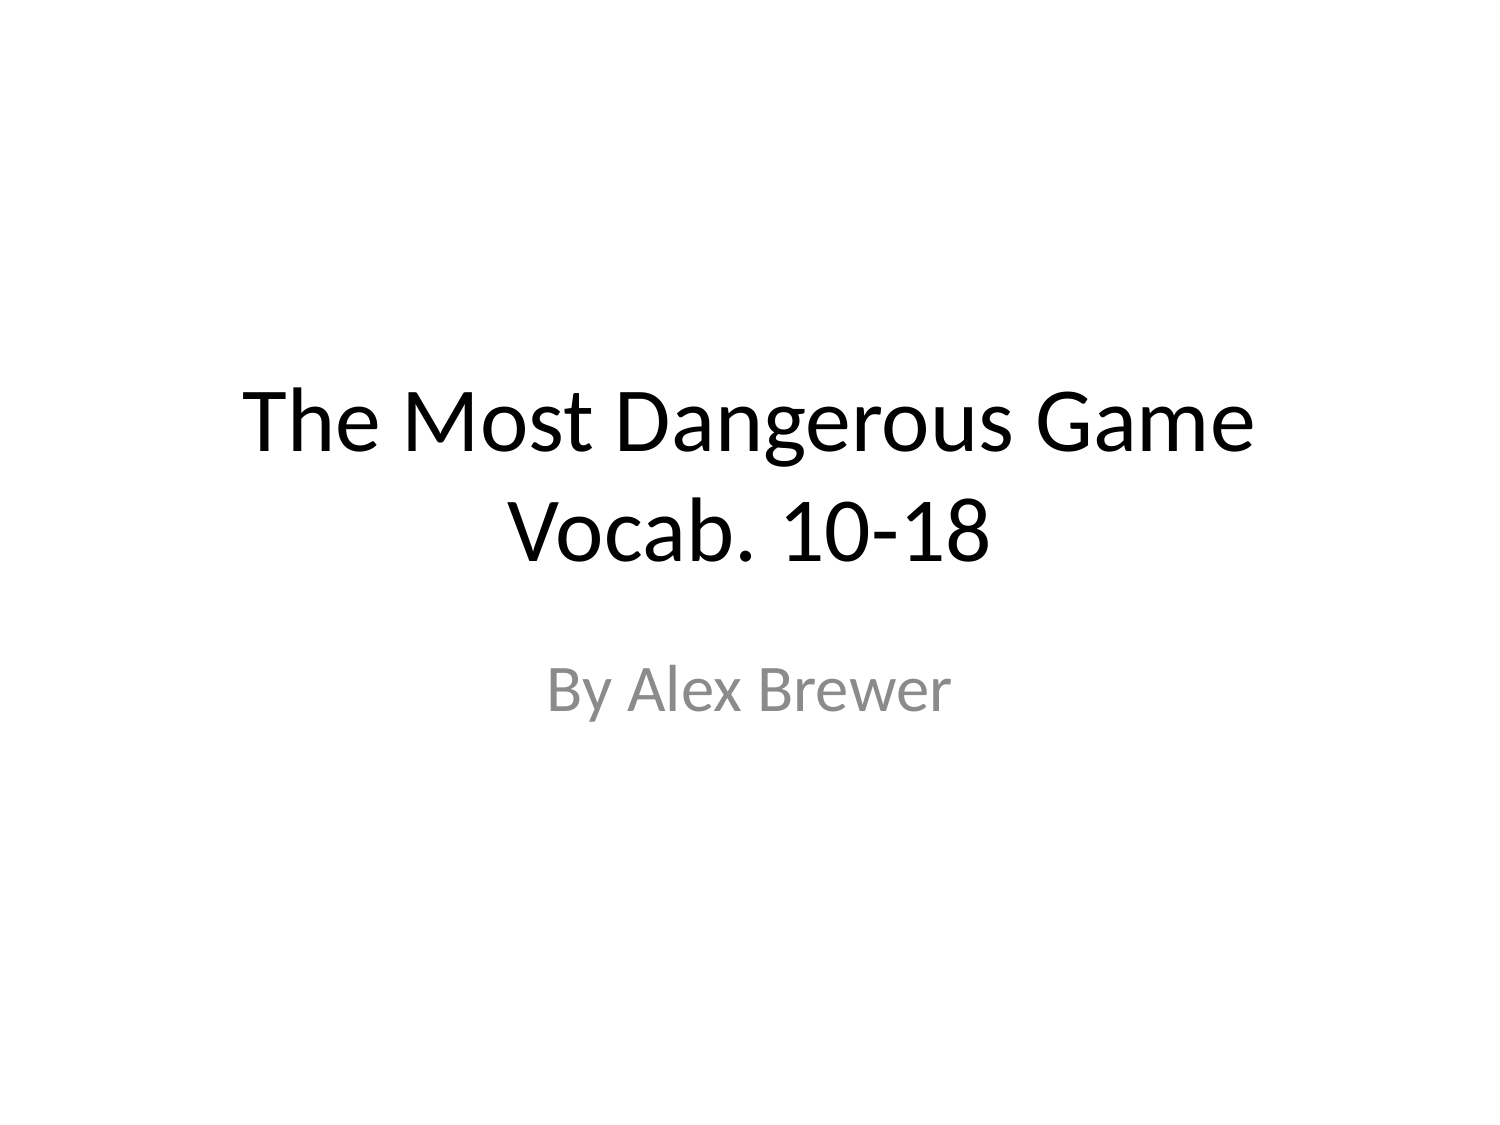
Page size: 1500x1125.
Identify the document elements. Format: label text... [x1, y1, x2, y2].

subtitle By Alex Brewer [225, 637, 1275, 925]
title The Most Dangerous Game Vocab. 10-18 [112, 349, 1388, 591]
